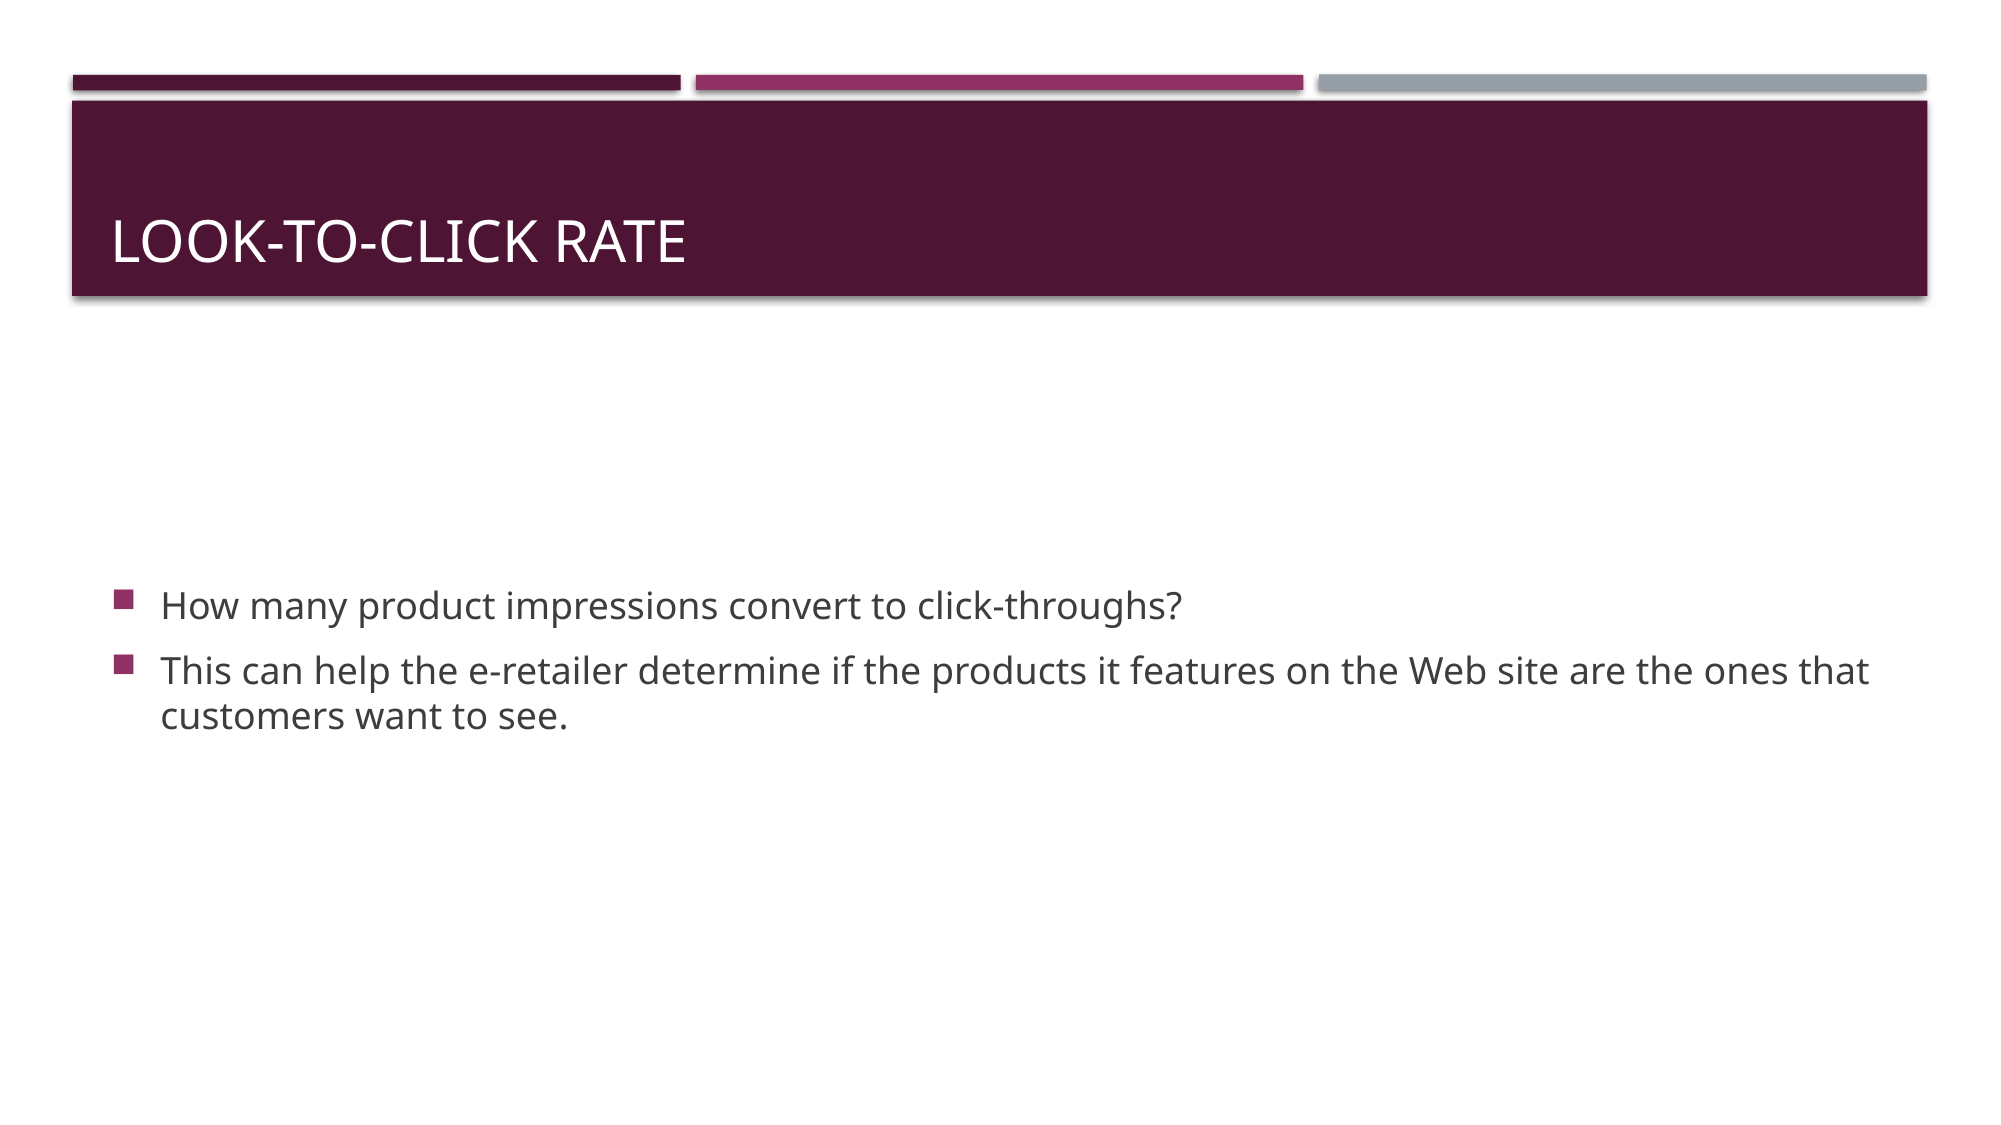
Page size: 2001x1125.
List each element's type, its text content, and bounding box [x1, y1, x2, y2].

list How many product impressions convert to click-throughs? This can help the e-retailer determine if the products it features on the Web site are the ones that customers want to see. [95, 357, 1905, 962]
title Look-to-click rate [95, 115, 1905, 282]
